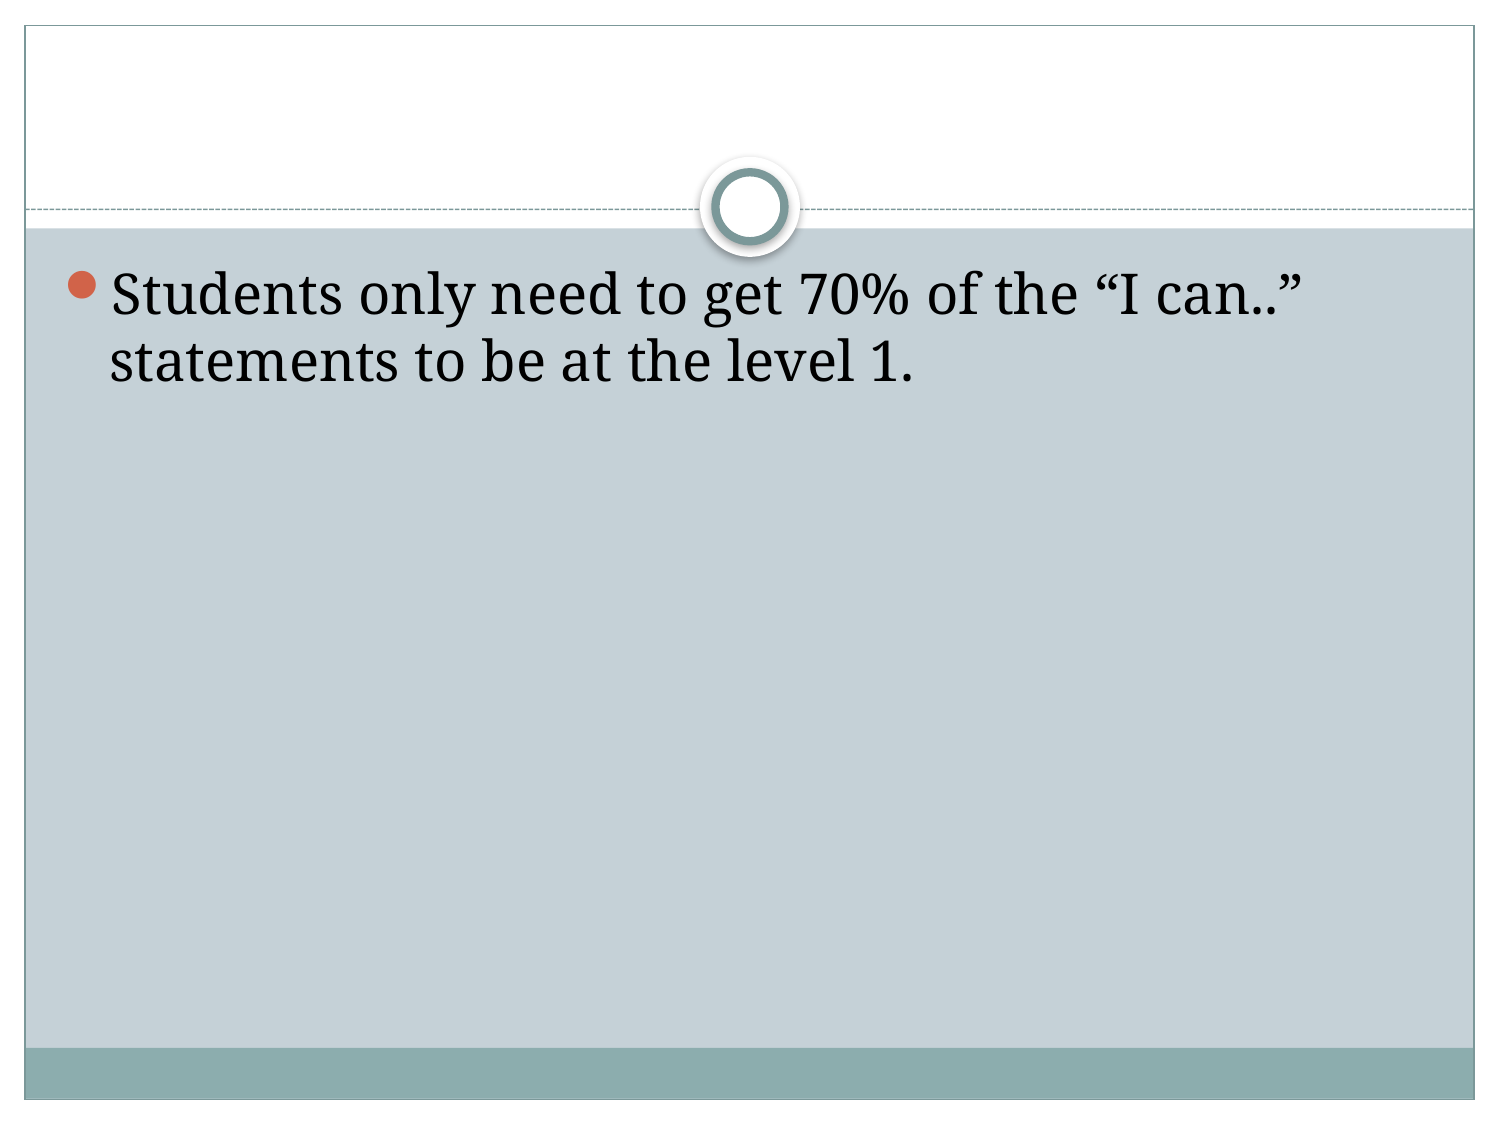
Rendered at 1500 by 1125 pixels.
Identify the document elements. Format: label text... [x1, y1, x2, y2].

list Students only need to get 70% of the “I can..” statements to be at the level 1. [49, 250, 1445, 1001]
